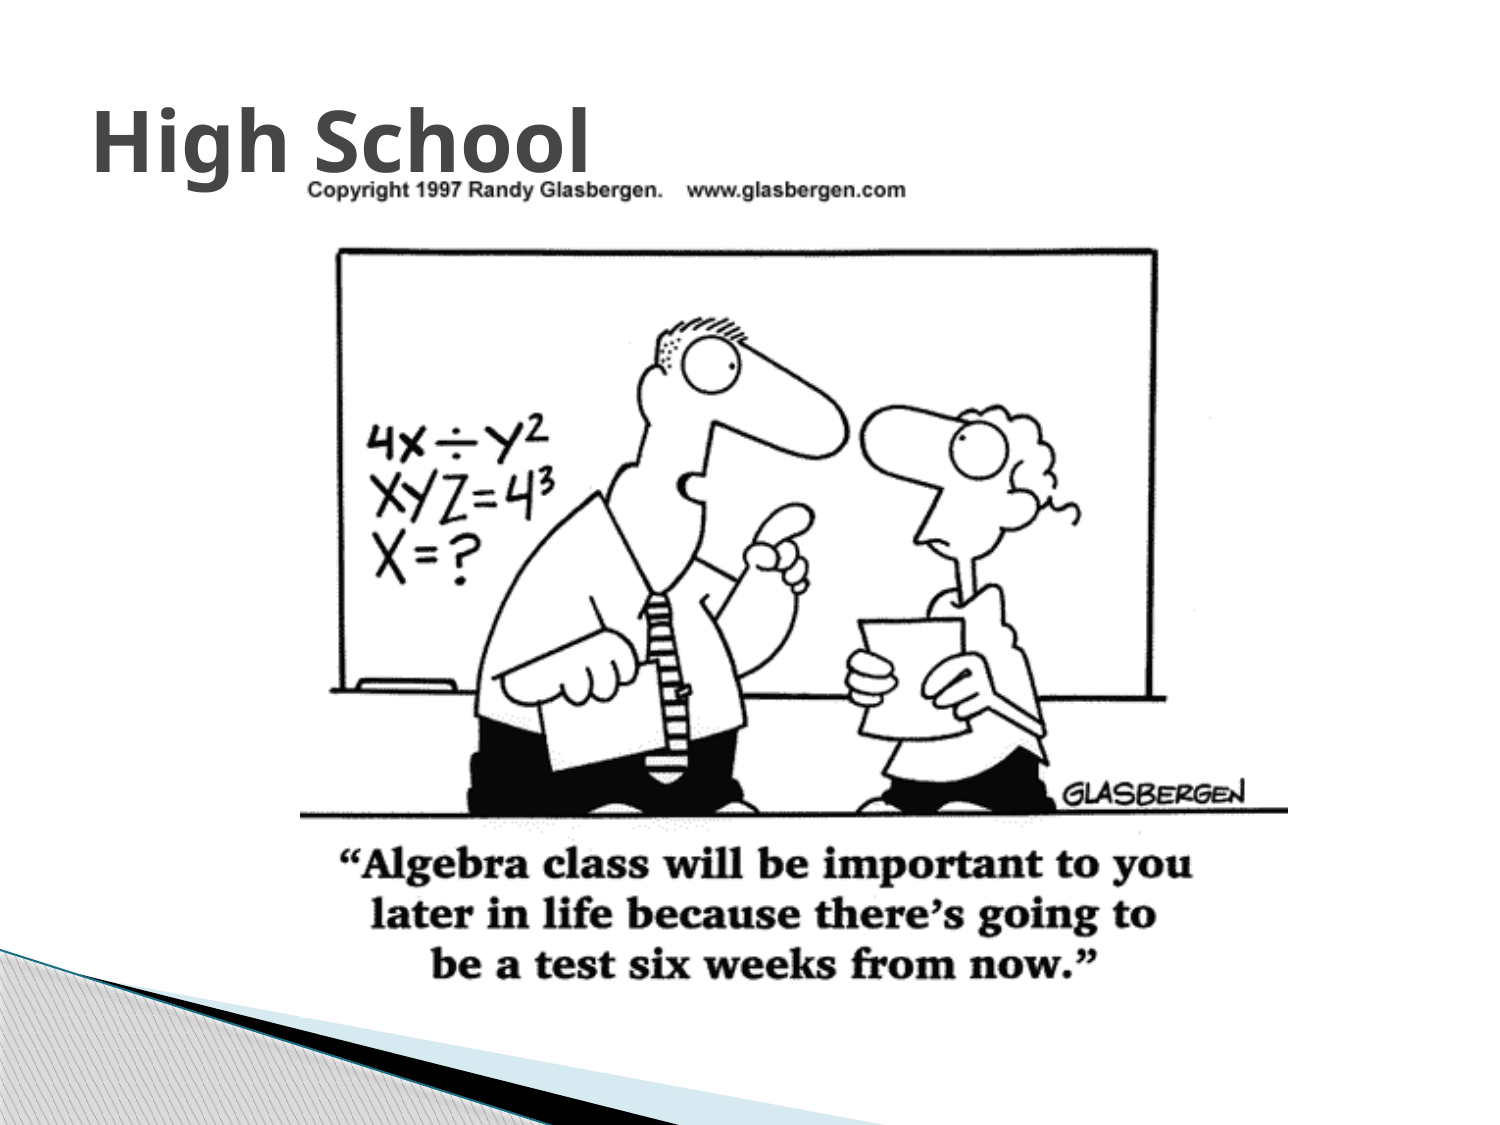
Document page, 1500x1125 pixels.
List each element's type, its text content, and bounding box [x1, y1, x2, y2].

title High School [75, 45, 1425, 233]
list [299, 174, 1288, 1018]
